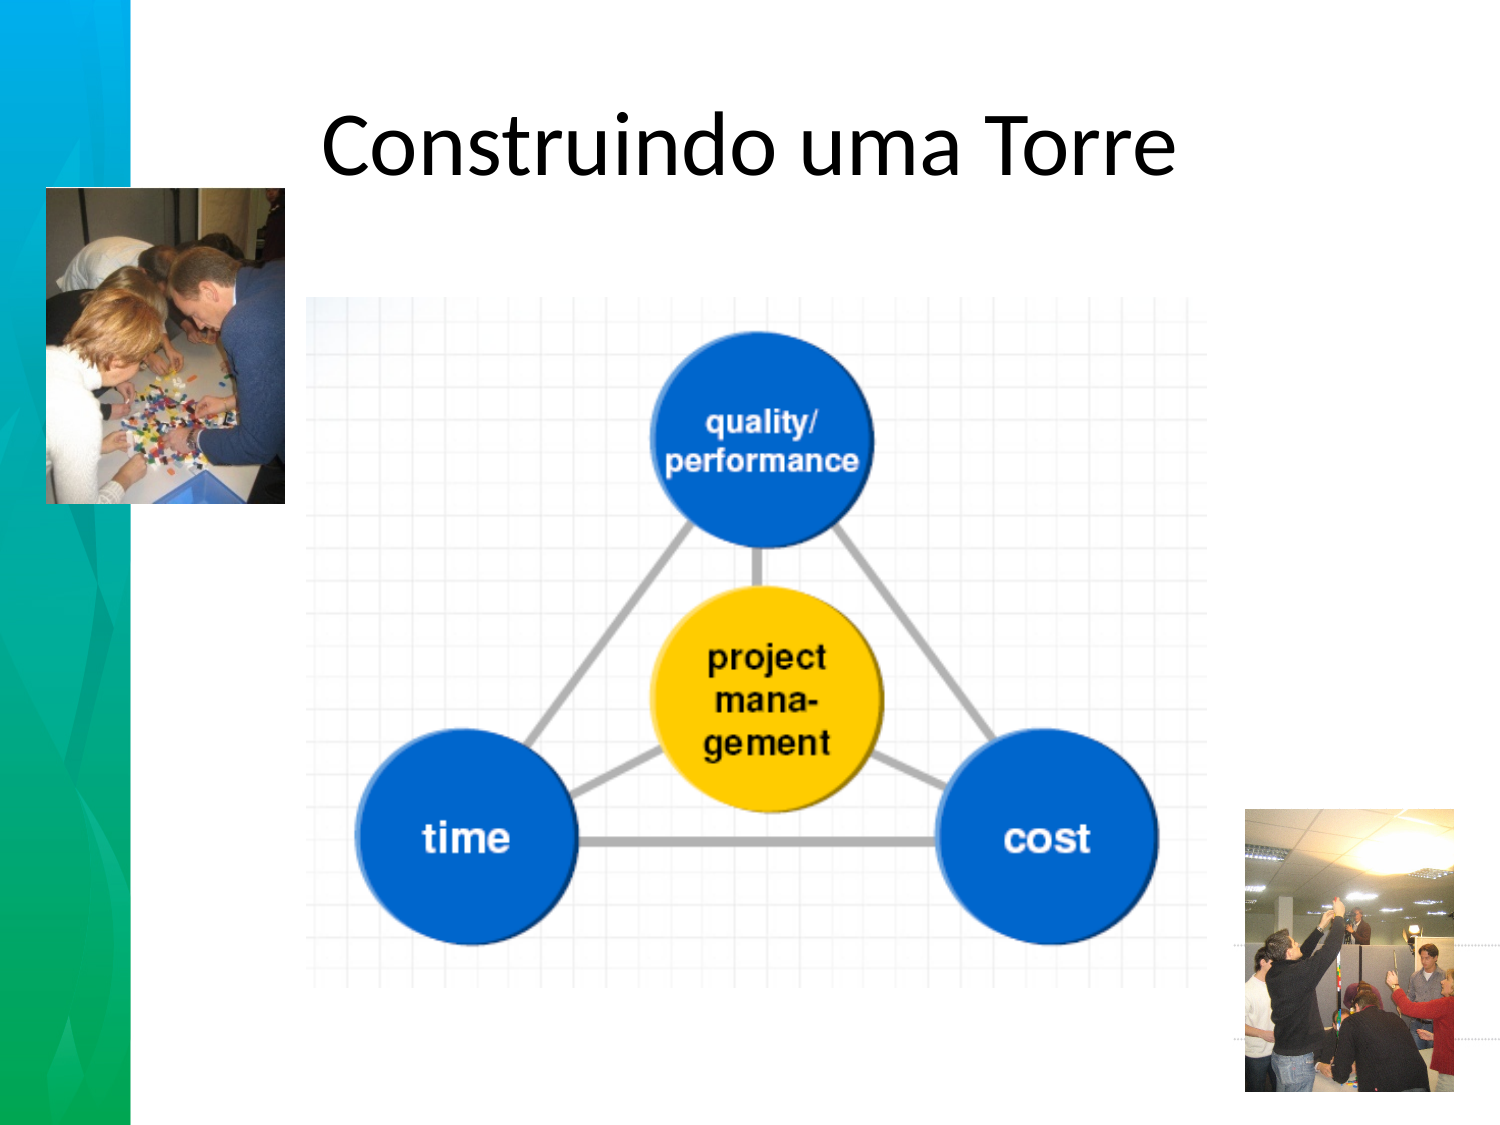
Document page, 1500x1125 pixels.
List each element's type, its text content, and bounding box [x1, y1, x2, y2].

title Construindo uma Torre [75, 45, 1425, 233]
picture [0, 0, 1500, 1125]
